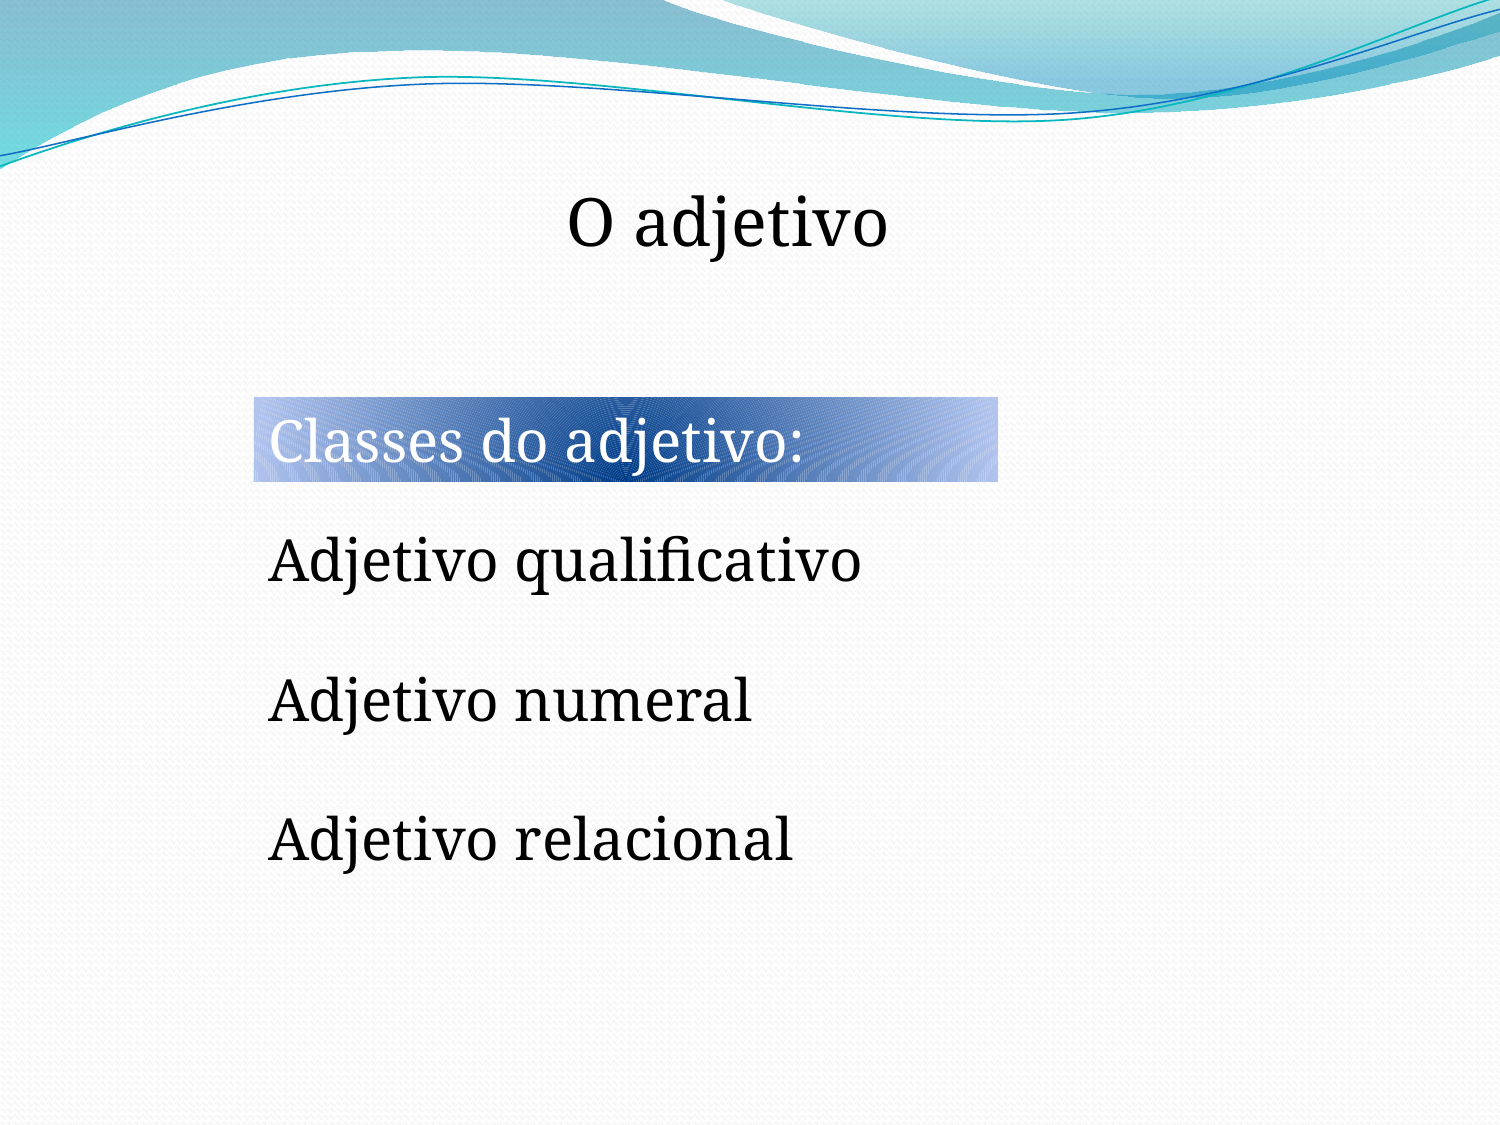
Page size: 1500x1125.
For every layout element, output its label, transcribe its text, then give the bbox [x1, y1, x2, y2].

text_box Classes do adjetivo: [253, 397, 998, 482]
text_box O adjetivo [551, 172, 905, 268]
text_box Adjetivo qualificativo Adjetivo numeral Adjetivo relacional [253, 515, 998, 880]
